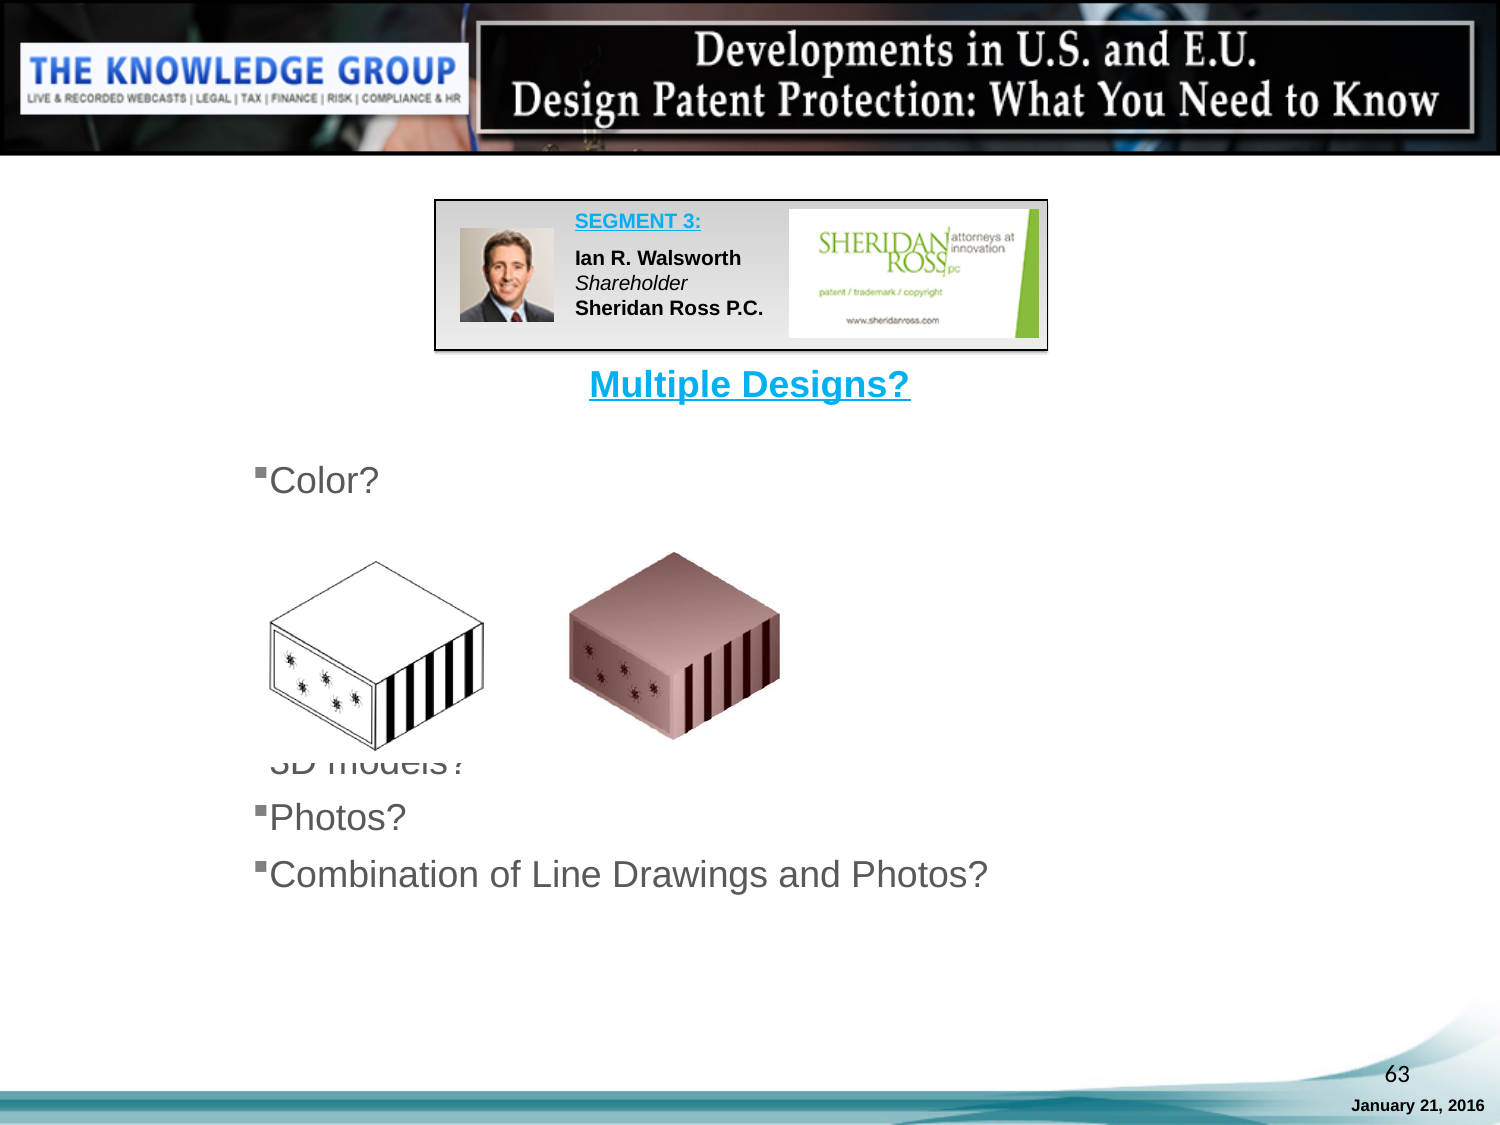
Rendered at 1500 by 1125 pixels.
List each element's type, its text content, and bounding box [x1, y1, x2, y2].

slide_number 63 [1074, 1042, 1425, 1103]
picture [237, 537, 803, 763]
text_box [434, 199, 1048, 351]
text_box Multiple Designs? [0, 352, 1500, 412]
picture [0, 412, 1500, 1125]
text_box January 21, 2016 [1100, 1087, 1500, 1123]
text_box Color? 3D models? Photos? Combination of Line Drawings and Photos? [162, 448, 1500, 988]
picture [0, 0, 1500, 352]
